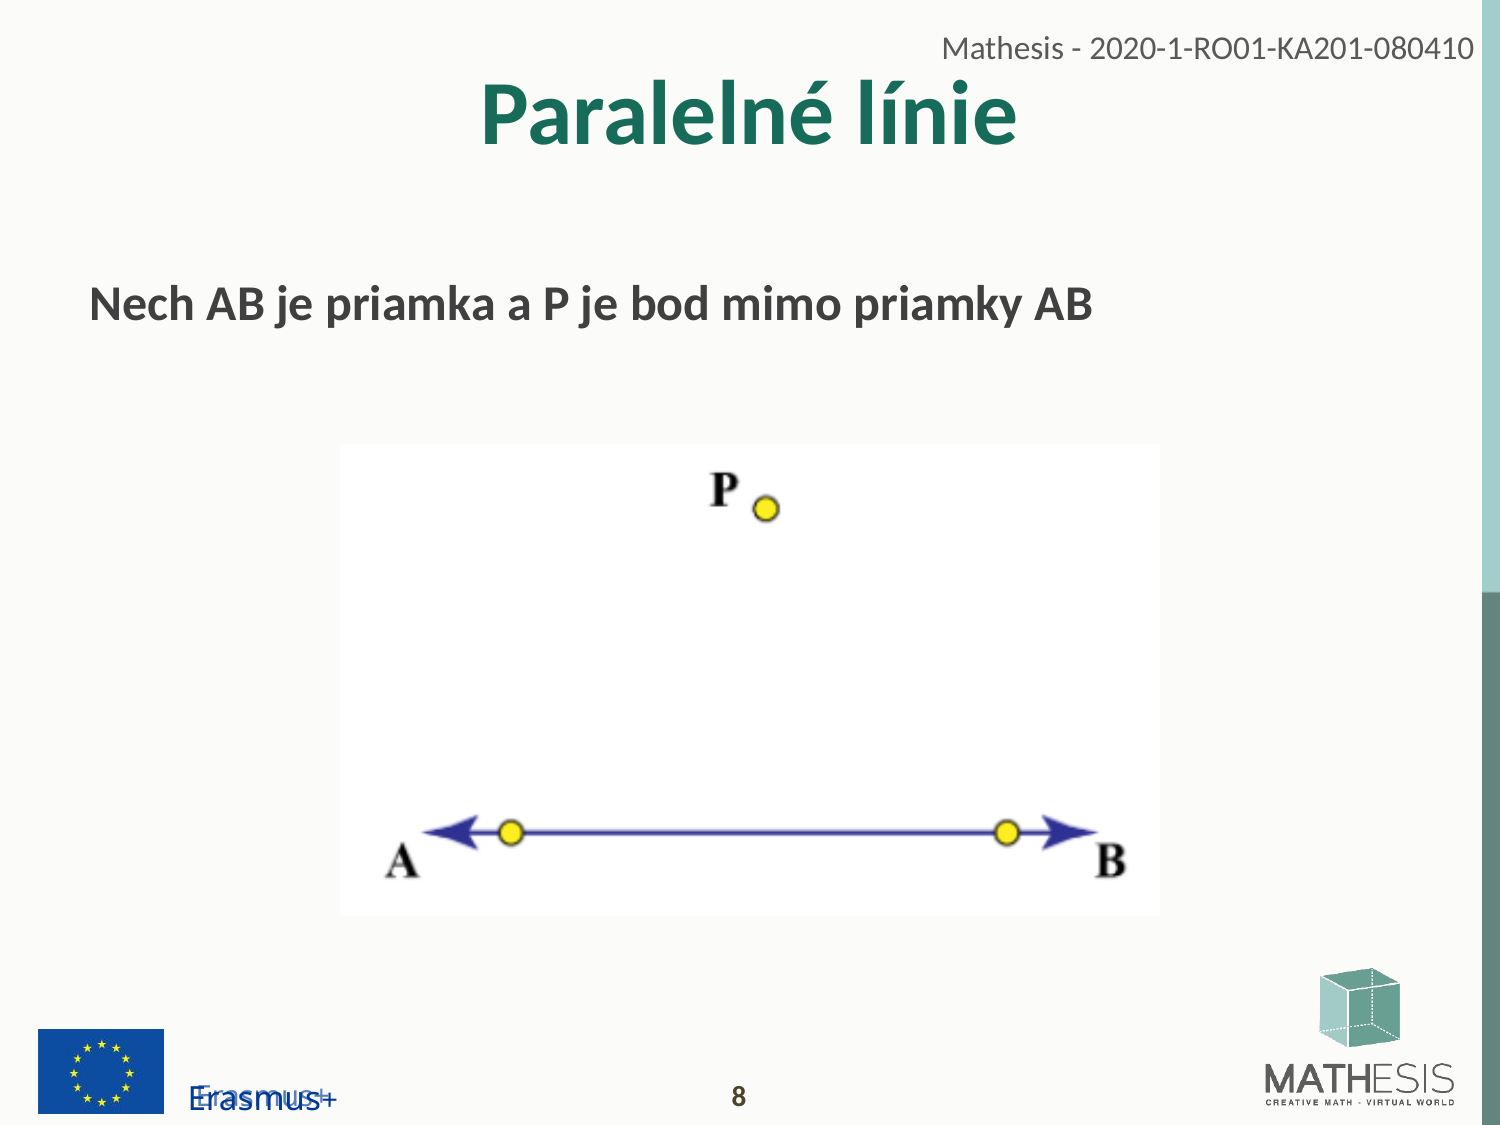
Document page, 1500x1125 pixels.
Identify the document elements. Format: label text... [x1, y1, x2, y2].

list Nech AB je priamka a P je bod mimo priamky AB [75, 262, 1425, 1005]
picture [340, 444, 1160, 916]
title Paralelné línie [75, 45, 1425, 233]
picture [38, 1029, 164, 1114]
